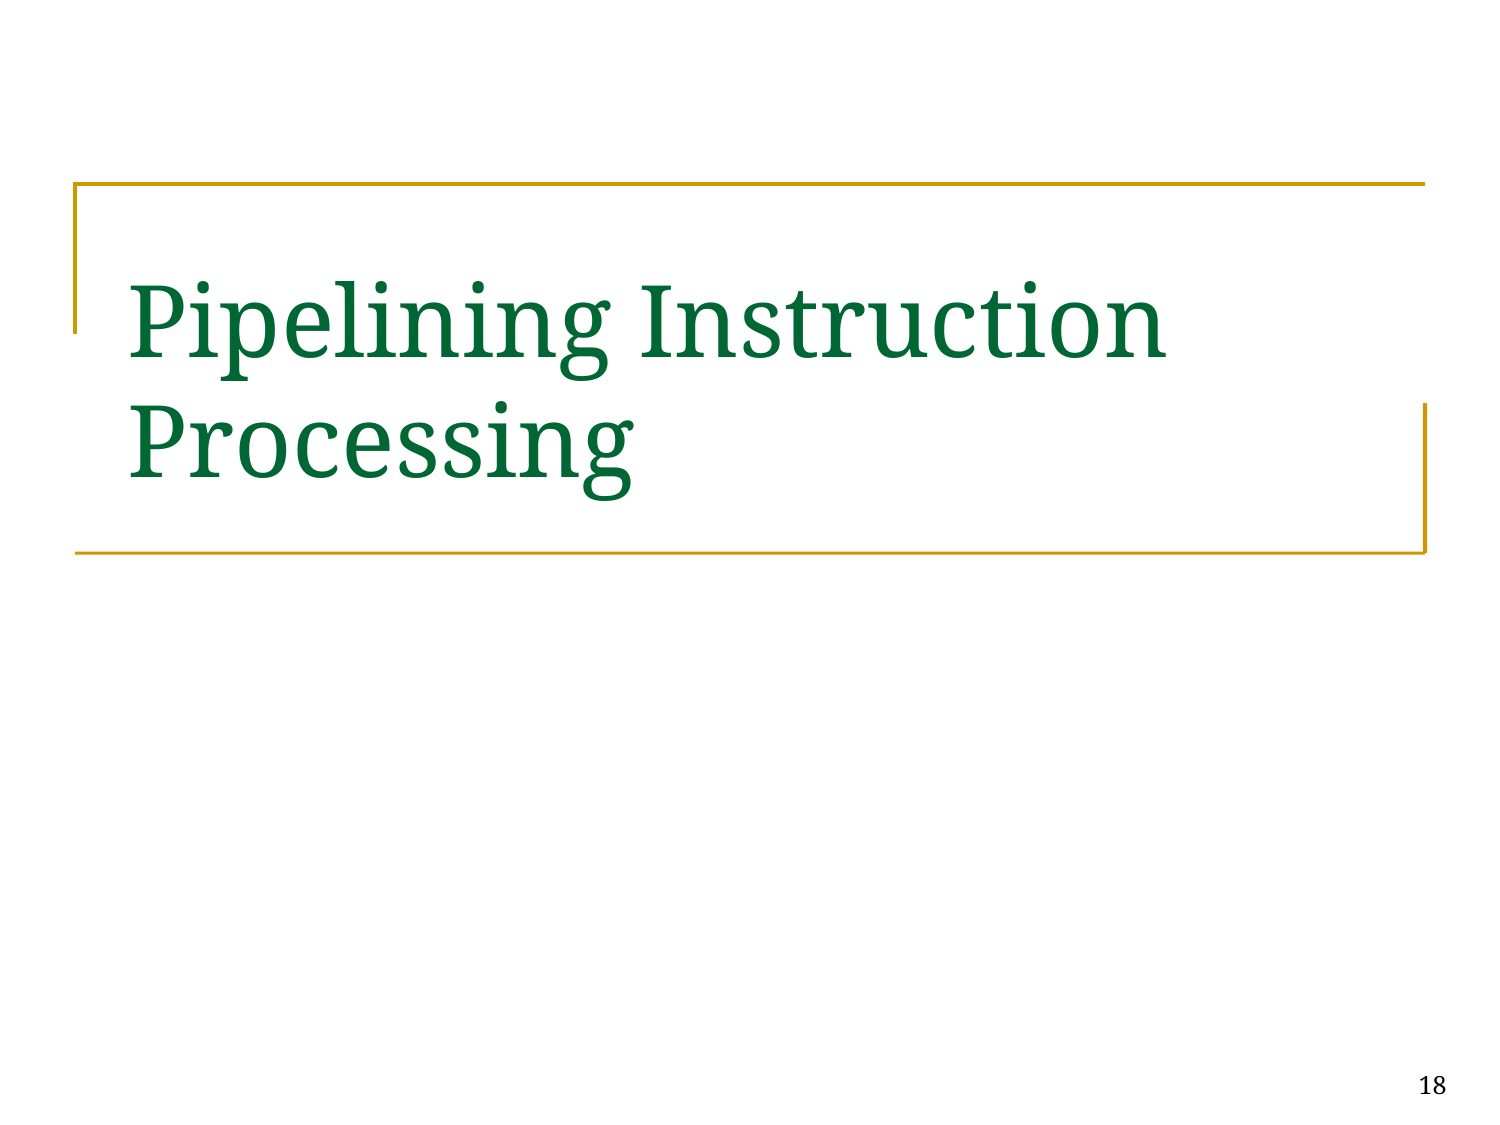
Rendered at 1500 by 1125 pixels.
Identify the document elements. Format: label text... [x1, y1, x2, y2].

slide_number 18 [1111, 1036, 1462, 1112]
title Pipelining Instruction Processing [112, 249, 1438, 538]
